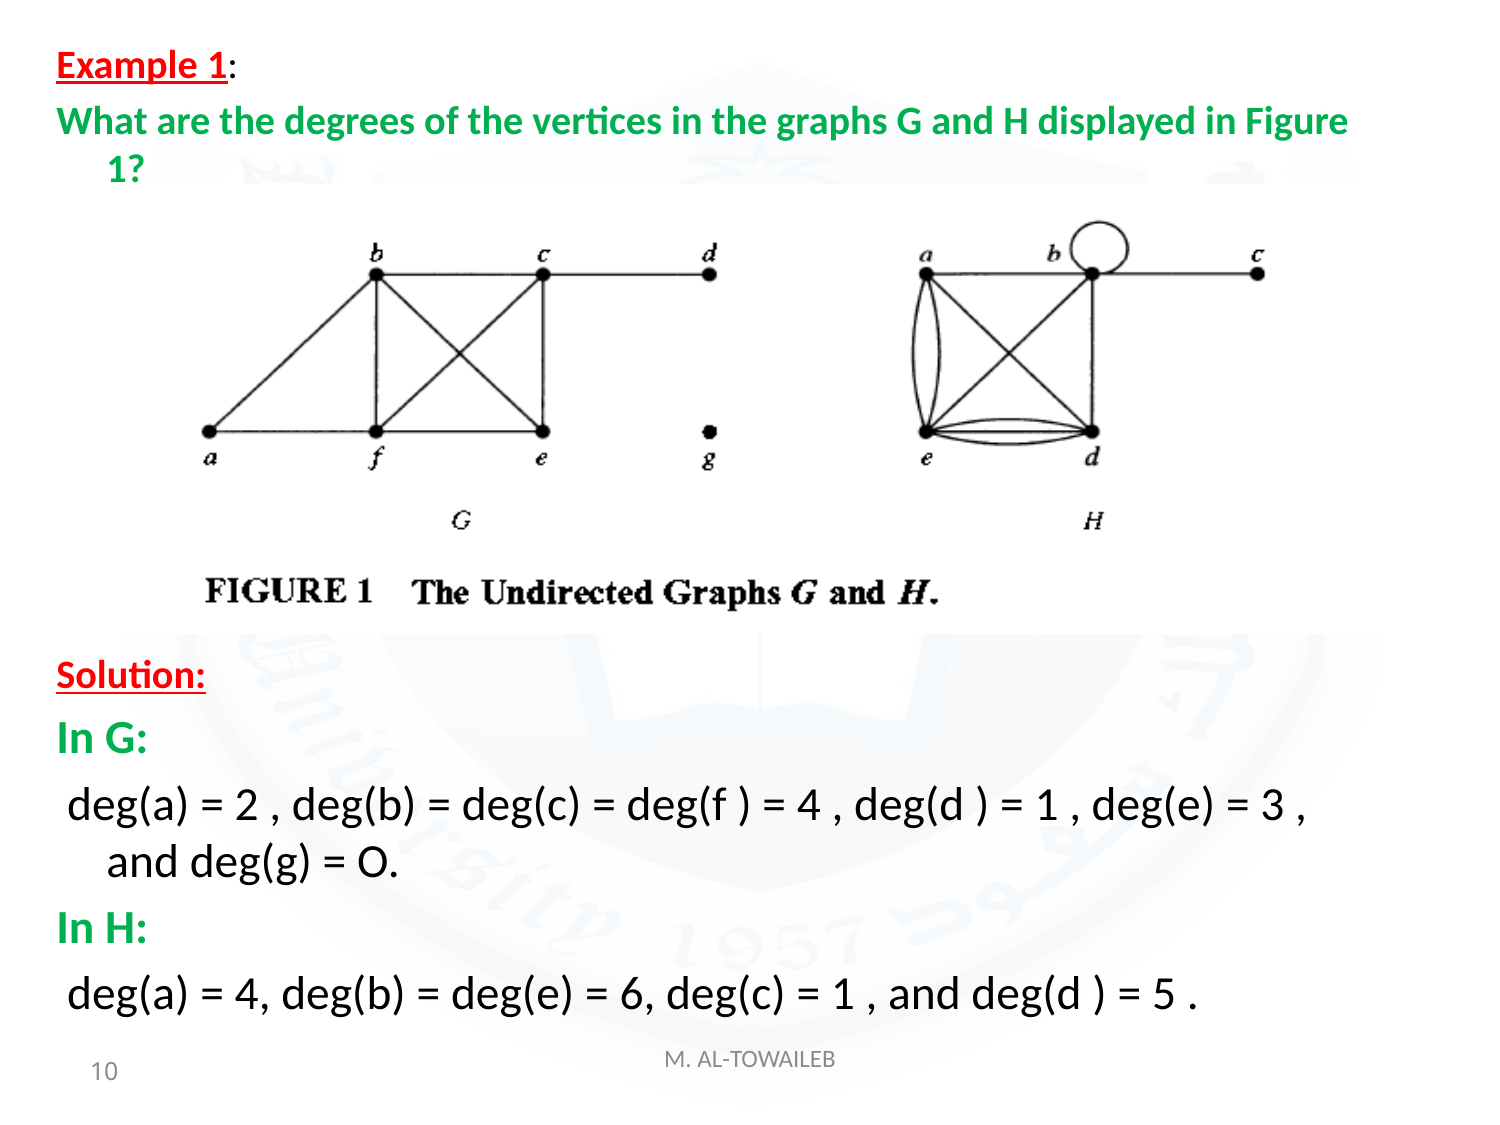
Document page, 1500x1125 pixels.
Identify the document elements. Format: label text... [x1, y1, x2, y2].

footer M. AL-TOWAILEB [512, 1042, 988, 1103]
slide_number 10 [75, 1042, 425, 1103]
picture [100, 184, 1411, 634]
list Example 1: What are the degrees of the vertices in the graphs G and H displayed in Figure 1? Solution: In G: deg(a) = 2 , deg(b) = deg(c) = deg(f ) = 4 , deg(d ) = 1 , deg(e) = 3 , and deg(g) = O. In H: deg(a) = 4, deg(b) = deg(e) = 6, deg(c) = 1 , and deg(d ) = 5 . [41, 30, 1392, 1035]
